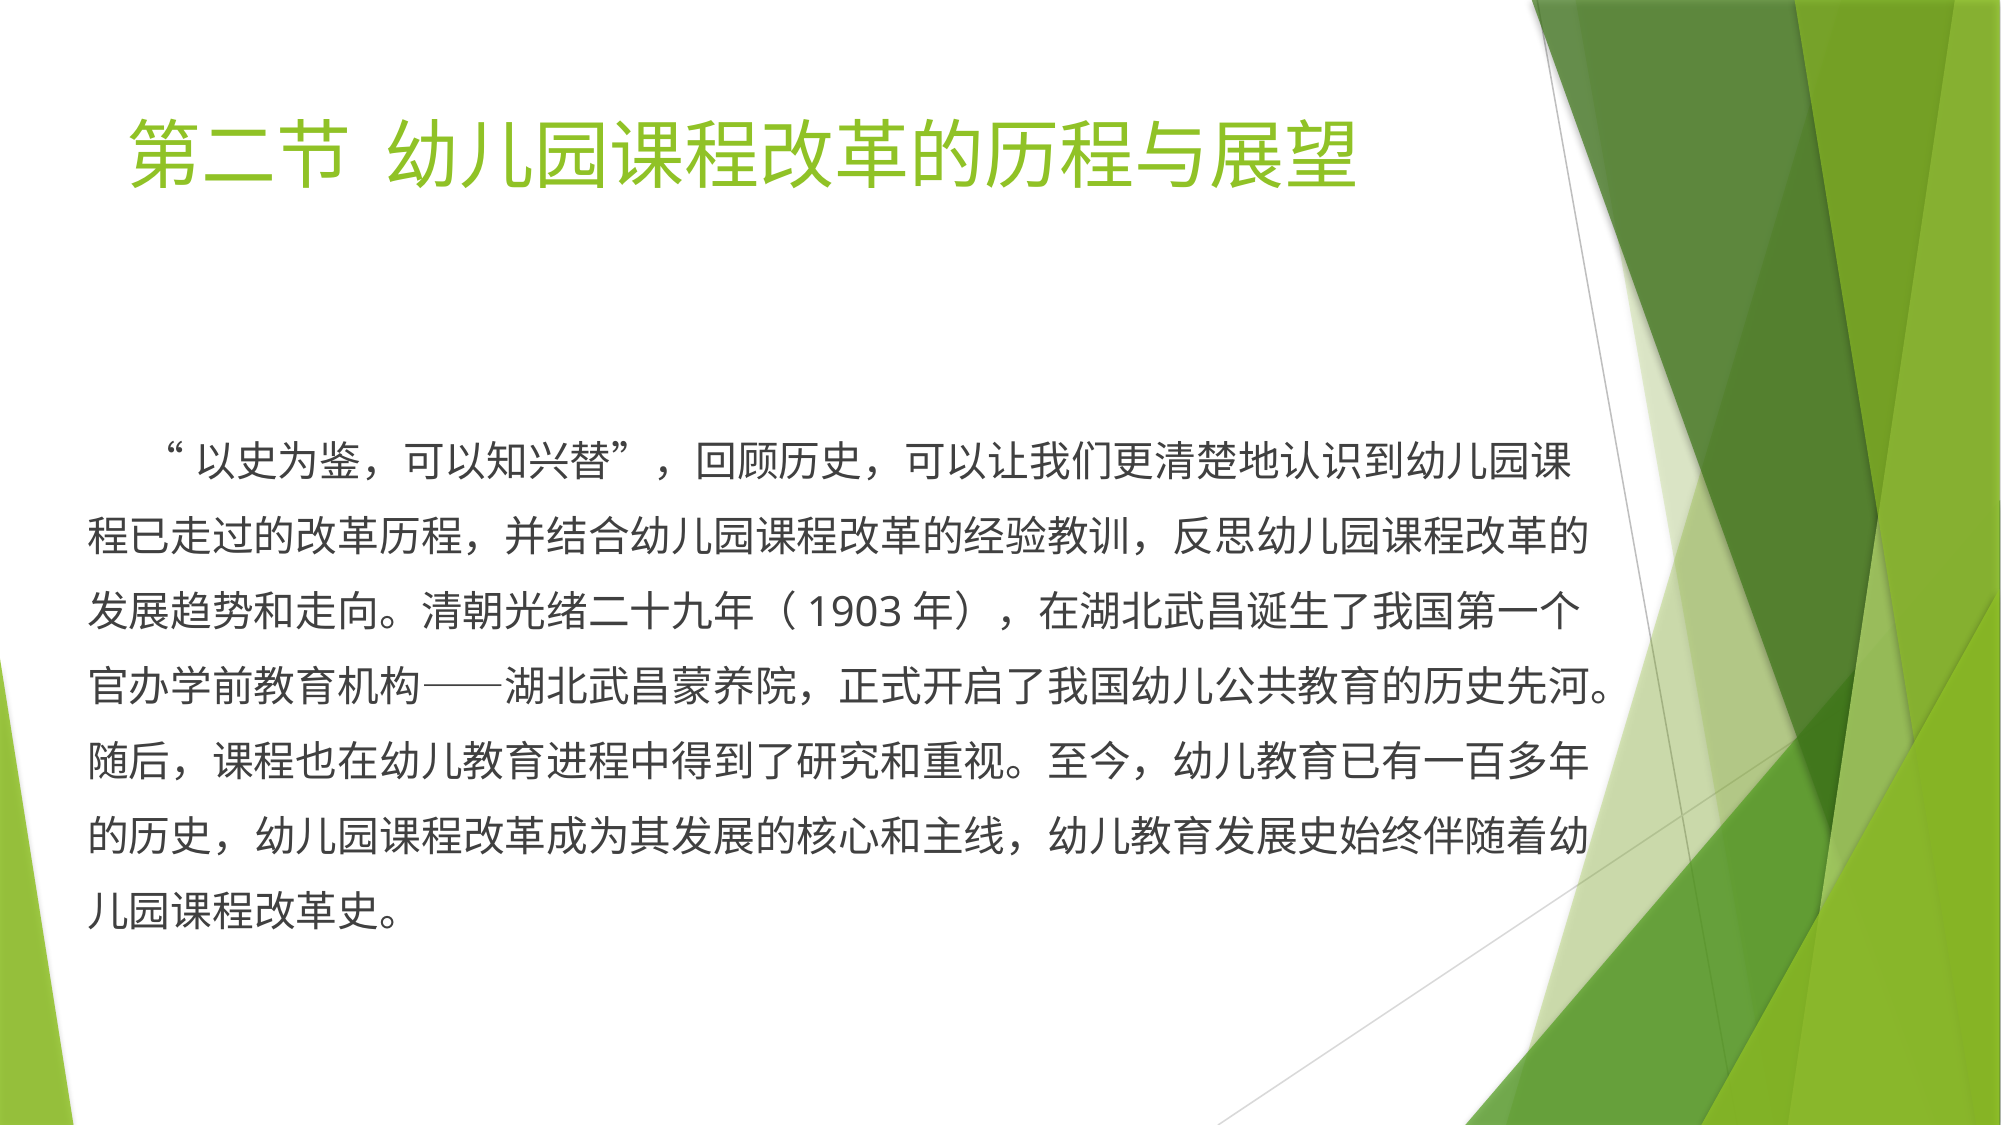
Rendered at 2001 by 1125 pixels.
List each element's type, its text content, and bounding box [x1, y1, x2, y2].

title 第二节 幼儿园课程改革的历程与展望 [111, 99, 1522, 317]
list “以史为鉴，可以知兴替”，回顾历史，可以让我们更清楚地认识到幼儿园课程已走过的改革历程，并结合幼儿园课程改革的经验教训，反思幼儿园课程改革的发展趋势和走向。清朝光绪二十九年（1903年），在湖北武昌诞生了我国第一个官办学前教育机构——湖北武昌蒙养院，正式开启了我国幼儿公共教育的历史先河。随后，课程也在幼儿教育进程中得到了研究和重视。至今，幼儿教育已有一百多年的历史，幼儿园课程改革成为其发展的核心和主线，幼儿教育发展史始终伴随着幼儿园课程改革史。 [72, 402, 1618, 1003]
